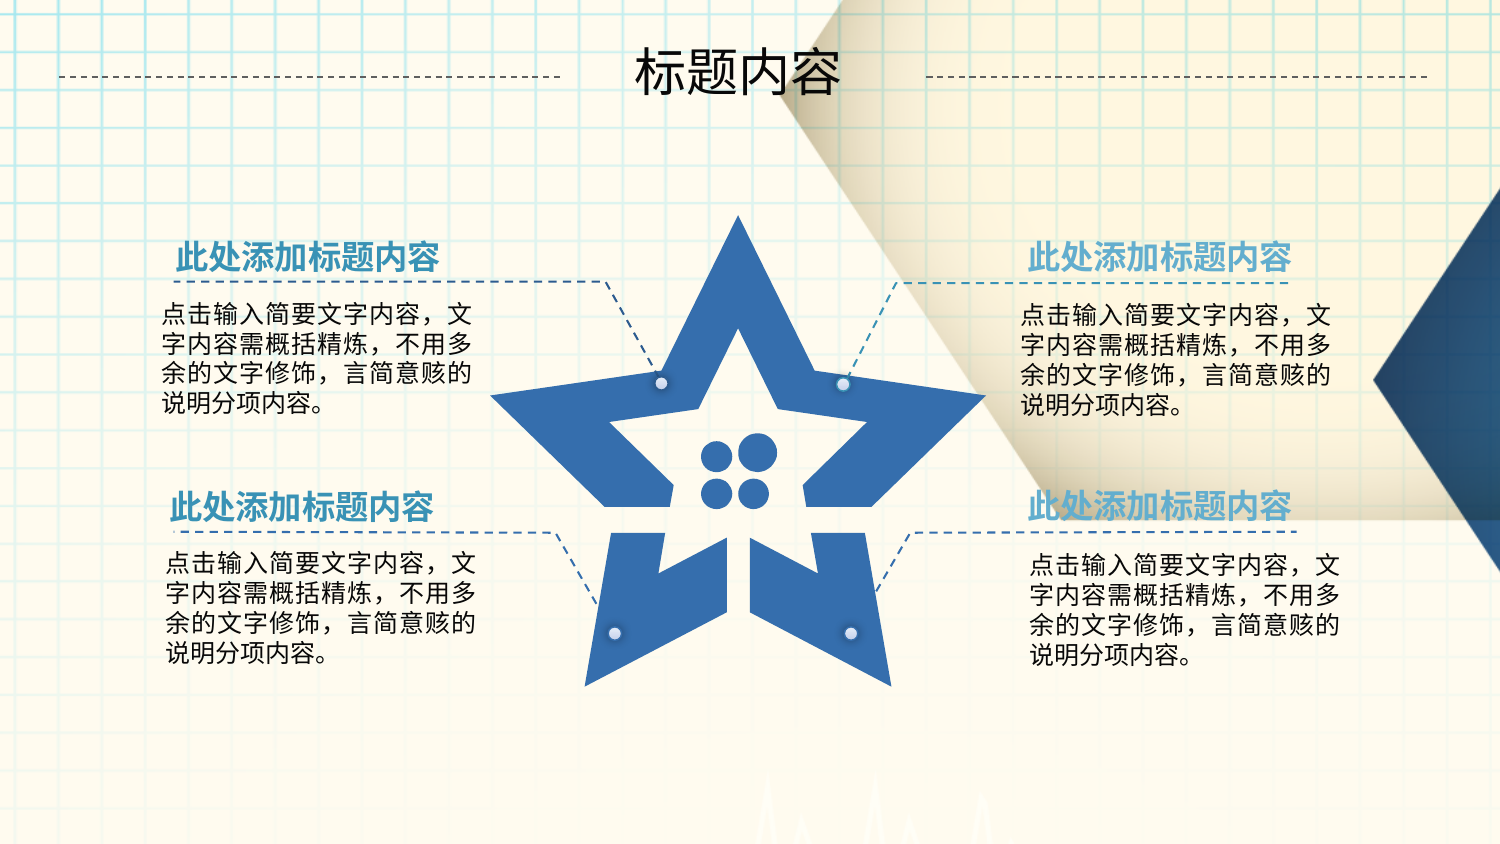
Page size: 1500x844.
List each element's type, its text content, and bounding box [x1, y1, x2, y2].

text_box 此处添加标题内容 [1012, 209, 1321, 284]
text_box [173, 531, 622, 641]
text_box 点击输入简要文字内容，文字内容需概括精炼，不用多余的文字修饰，言简意赅的说明分项内容。 [154, 541, 484, 673]
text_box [844, 531, 1297, 641]
text_box 此处添加标题内容 [154, 458, 478, 534]
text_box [489, 214, 987, 687]
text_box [836, 282, 1294, 392]
text_box 此处添加标题内容 [160, 209, 484, 284]
text_box 点击输入简要文字内容，文字内容需概括精炼，不用多余的文字修饰，言简意赅的说明分项内容。 [1009, 294, 1344, 426]
text_box 点击输入简要文字内容，文字内容需概括精炼，不用多余的文字修饰，言简意赅的说明分项内容。 [1018, 543, 1353, 675]
text_box 此处添加标题内容 [1012, 458, 1321, 533]
text_box 点击输入简要文字内容，文字内容需概括精炼，不用多余的文字修饰，言简意赅的说明分项内容。 [150, 292, 484, 424]
text_box 标题内容 [608, 32, 868, 110]
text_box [173, 281, 669, 391]
picture [0, 0, 1500, 844]
